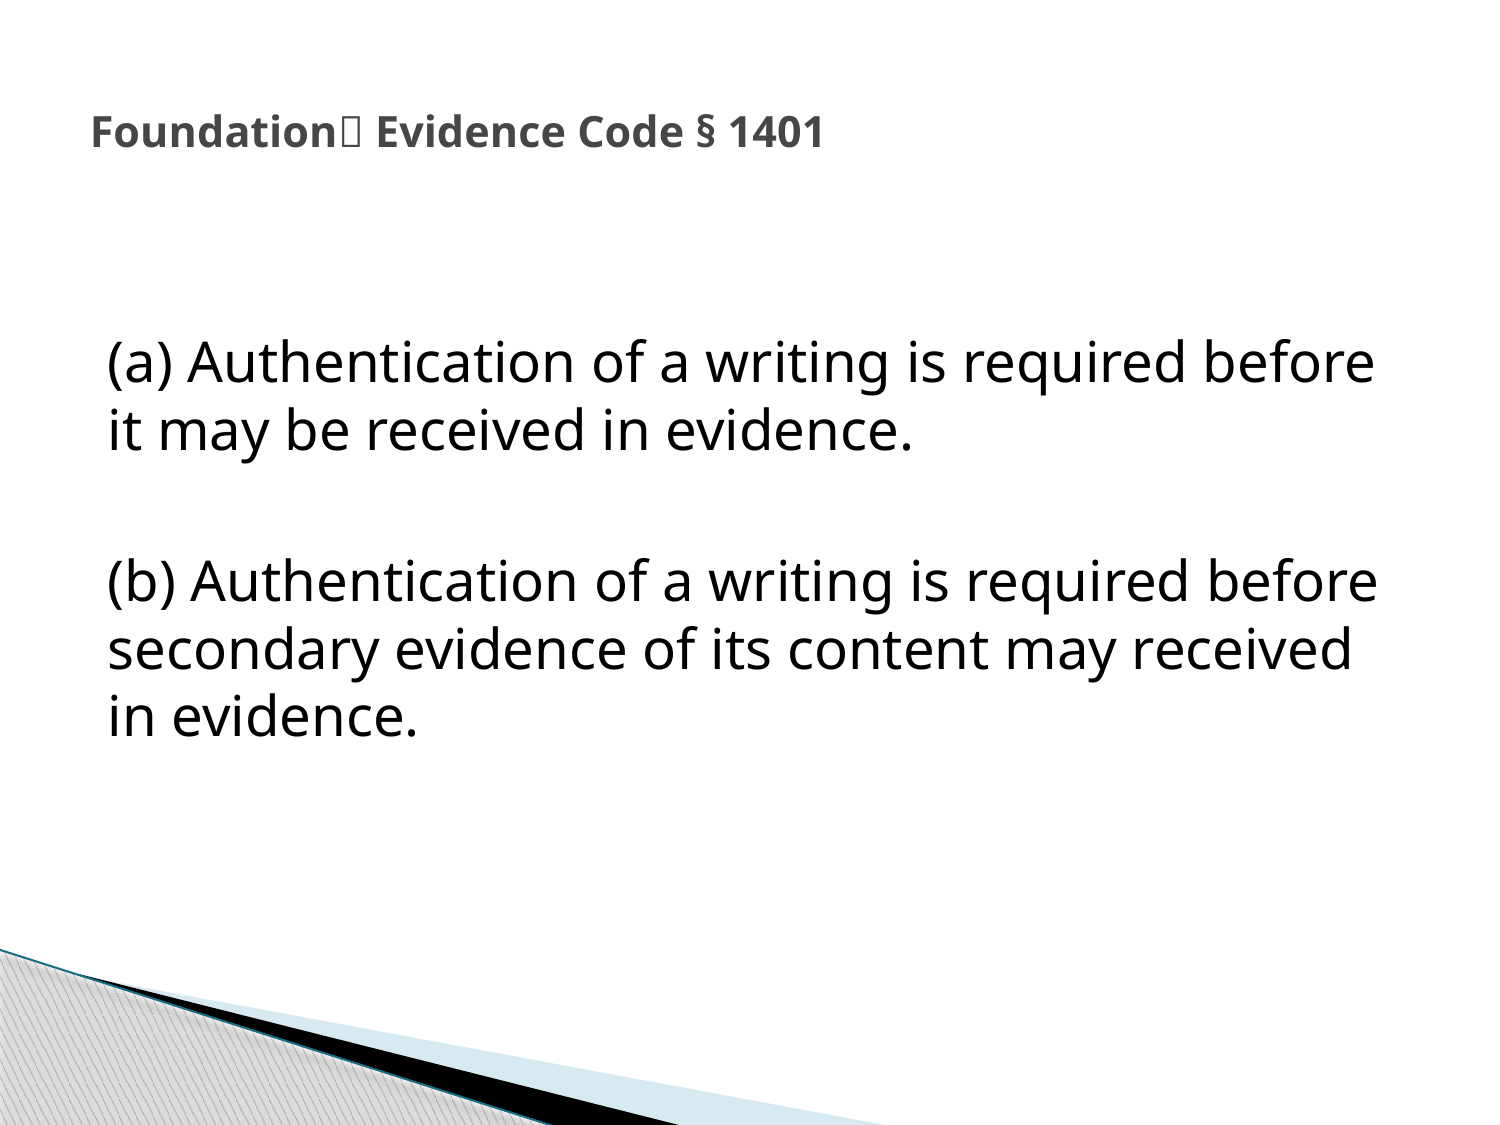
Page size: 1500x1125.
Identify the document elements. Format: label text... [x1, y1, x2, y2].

title Foundation Evidence Code § 1401 [75, 45, 1425, 233]
list (a) Authentication of a writing is required before it may be received in evidence. (b) Authentication of a writing is required before secondary evidence of its content may received in evidence. [75, 243, 1425, 986]
